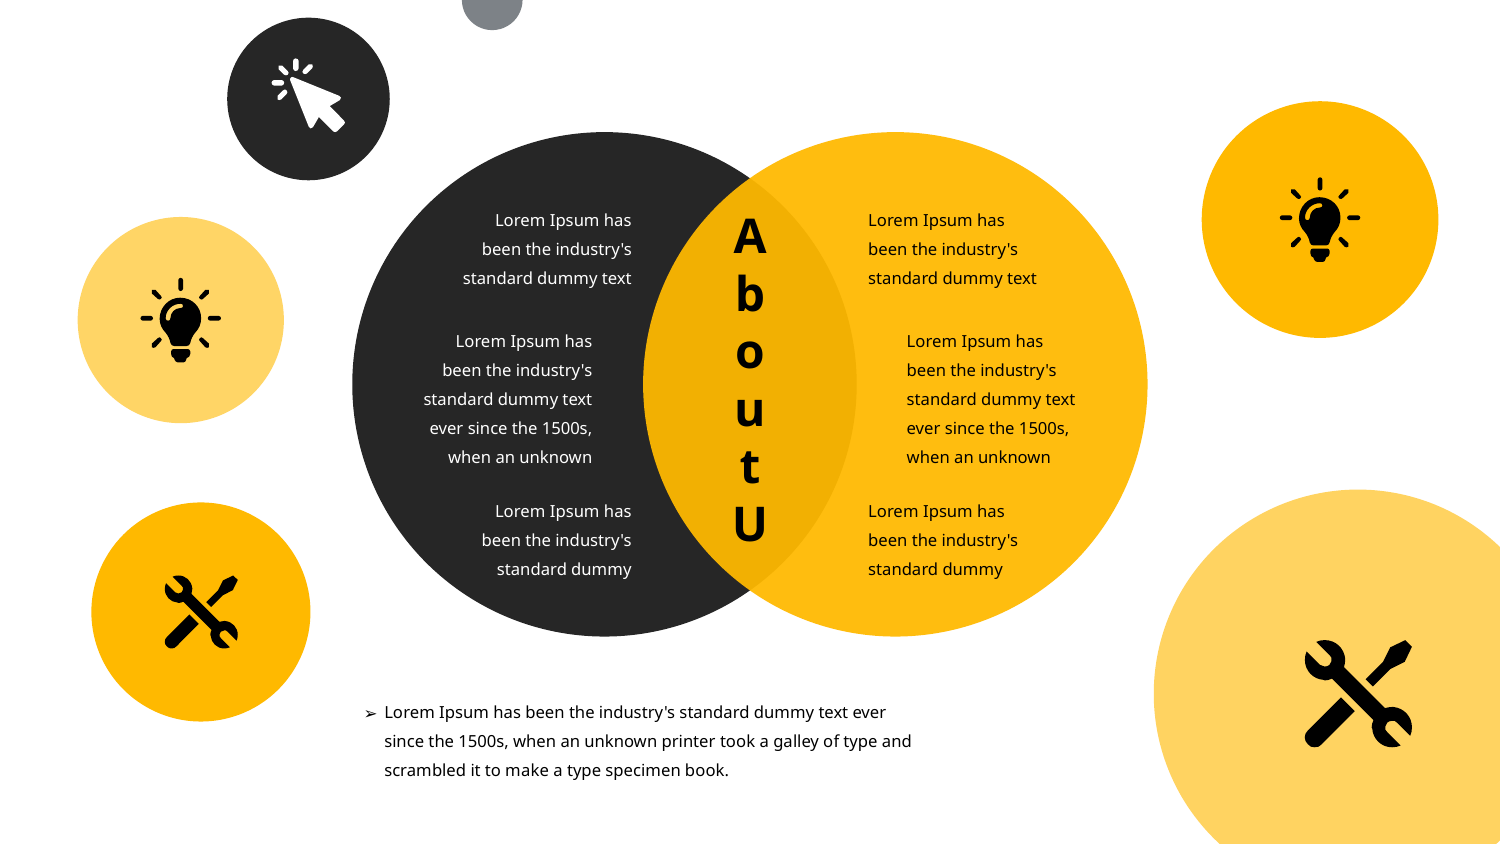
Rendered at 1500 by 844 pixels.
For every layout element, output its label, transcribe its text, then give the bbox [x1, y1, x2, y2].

text_box [1310, 248, 1330, 262]
text_box [1338, 236, 1349, 248]
text_box [352, 132, 750, 637]
text_box [1201, 101, 1439, 338]
text_box [278, 65, 289, 76]
text_box [151, 289, 162, 300]
text_box [151, 337, 162, 348]
text_box Lorem Ipsum has been the industry's standard dummy text ever since the 1500s, when an unknown [403, 316, 604, 455]
text_box [1304, 640, 1412, 748]
text_box [1298, 197, 1341, 246]
text_box [1101, 238, 1148, 531]
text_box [856, 194, 1096, 574]
text_box [1279, 215, 1293, 221]
text_box Lorem Ipsum has been the industry's standard dummy text ever since the 1500s, when an unknown printer took a galley of type and scrambled it to make a type specimen book. [352, 686, 941, 775]
text_box [91, 502, 311, 722]
text_box [199, 289, 209, 300]
text_box [277, 89, 288, 101]
text_box [164, 575, 238, 649]
text_box [293, 58, 299, 72]
text_box [1347, 215, 1361, 221]
text_box [227, 17, 390, 181]
text_box Lorem Ipsum has been the industry's standard dummy [464, 486, 644, 574]
text_box [77, 216, 284, 424]
text_box [723, 132, 1060, 637]
text_box [461, 0, 523, 31]
text_box [1291, 236, 1302, 248]
text_box [140, 315, 154, 321]
text_box [271, 80, 285, 86]
text_box [1153, 489, 1500, 844]
text_box [643, 205, 717, 563]
text_box [159, 297, 202, 347]
text_box [289, 76, 345, 133]
text_box [1291, 189, 1302, 200]
text_box Lorem Ipsum has been the industry's standard dummy text [442, 195, 644, 283]
text_box [207, 315, 221, 321]
text_box [302, 64, 313, 75]
text_box [171, 349, 191, 363]
text_box [1338, 189, 1349, 200]
text_box [178, 277, 184, 292]
text_box [1317, 177, 1323, 191]
text_box About U [717, 200, 783, 609]
text_box [199, 337, 209, 348]
